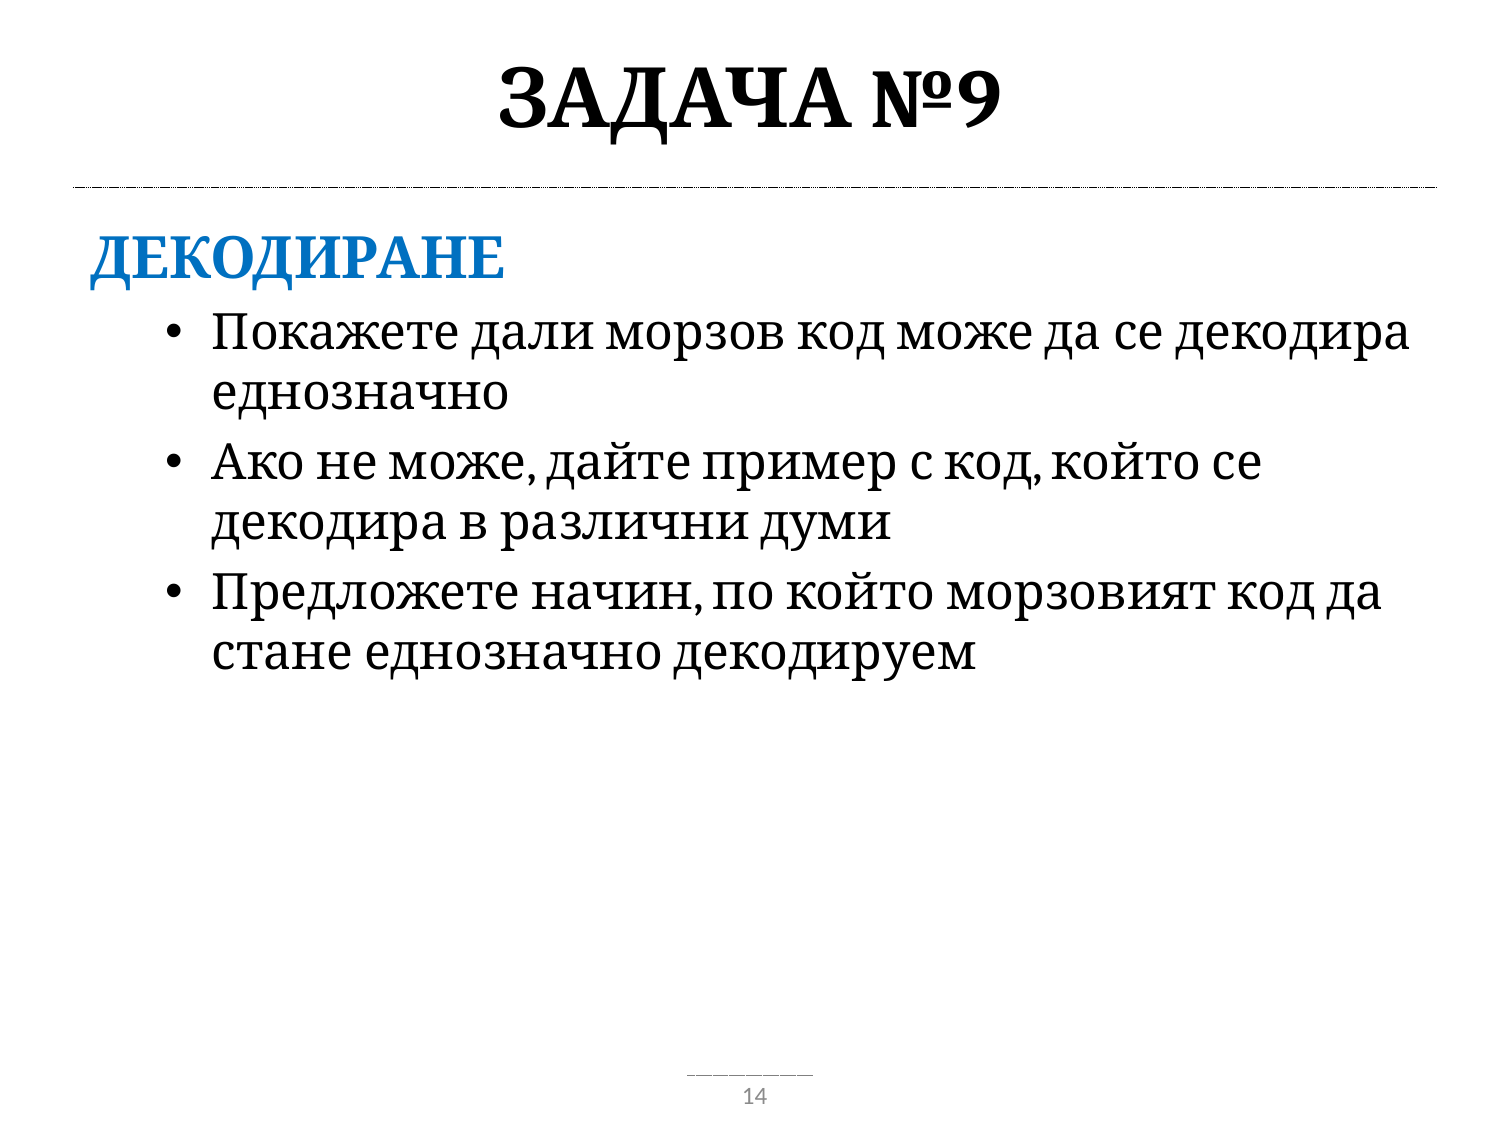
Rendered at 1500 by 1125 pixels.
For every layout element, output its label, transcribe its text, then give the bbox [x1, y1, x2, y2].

slide_number 14 [579, 1065, 930, 1125]
title Задача №9 [0, 0, 1500, 188]
list Декодиране Покажете дали морзов код може да се декодира еднозначно Ако не може, дайте пример с код, който се декодира в различни думи Предложете начин, по който морзовият код да стане еднозначно декодируем [75, 212, 1450, 1063]
